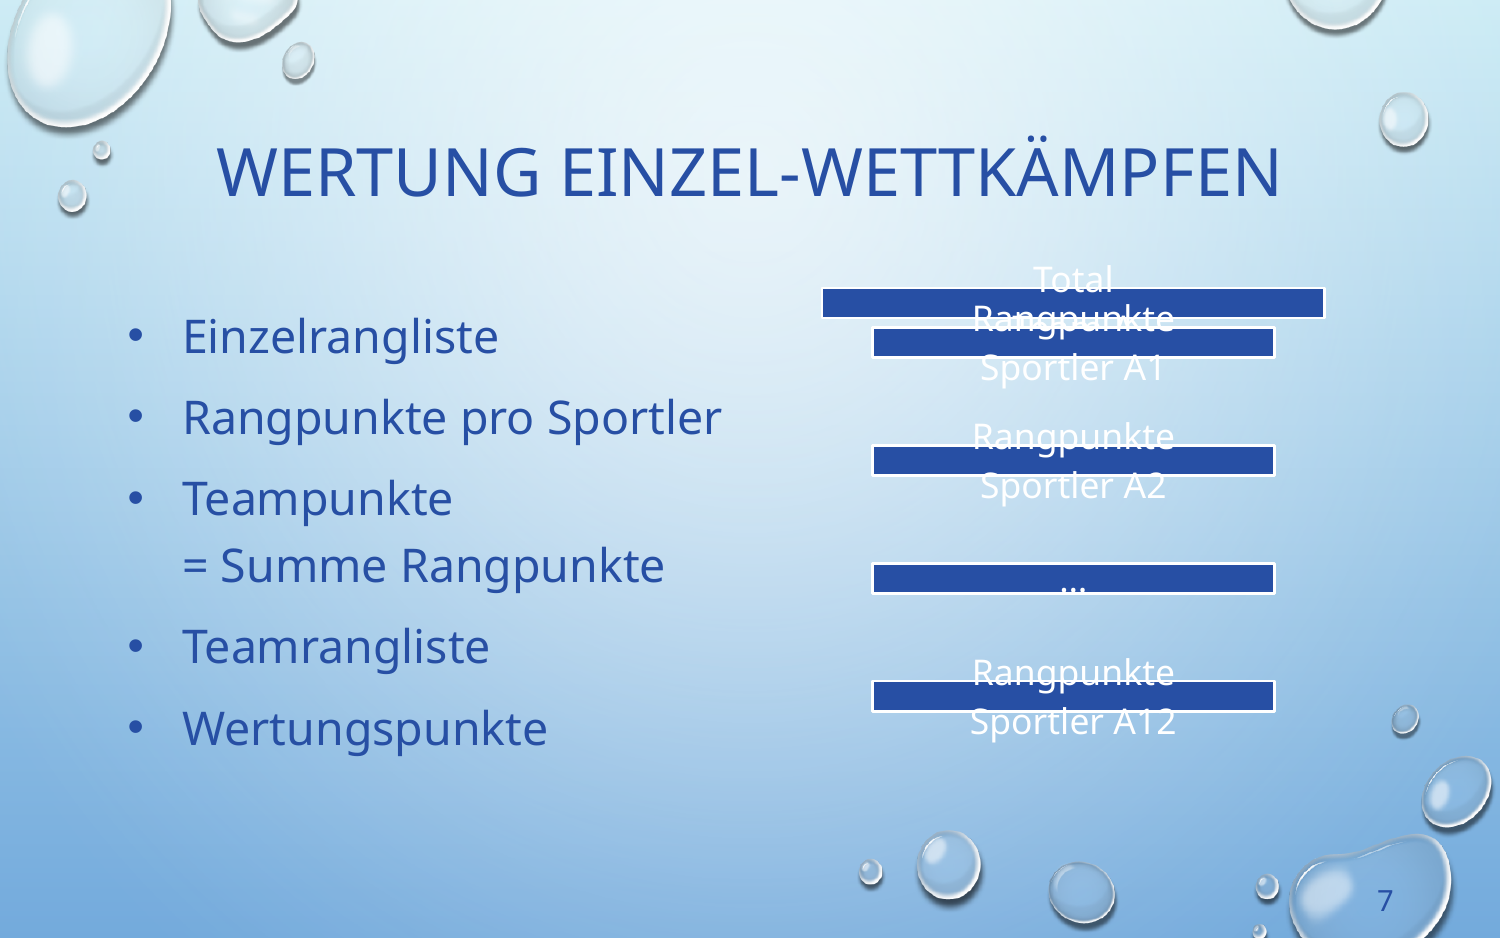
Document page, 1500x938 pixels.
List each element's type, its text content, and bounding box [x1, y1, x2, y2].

list Einzelrangliste Rangpunkte pro Sportler Teampunkte = Summe Rangpunkte Teamrangliste Wertungspunkte [112, 287, 741, 830]
title Wertung Einzel-Wettkämpfen [112, 84, 1388, 267]
slide_number 7 [1325, 867, 1409, 938]
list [759, 287, 1388, 830]
picture [0, 0, 1500, 938]
